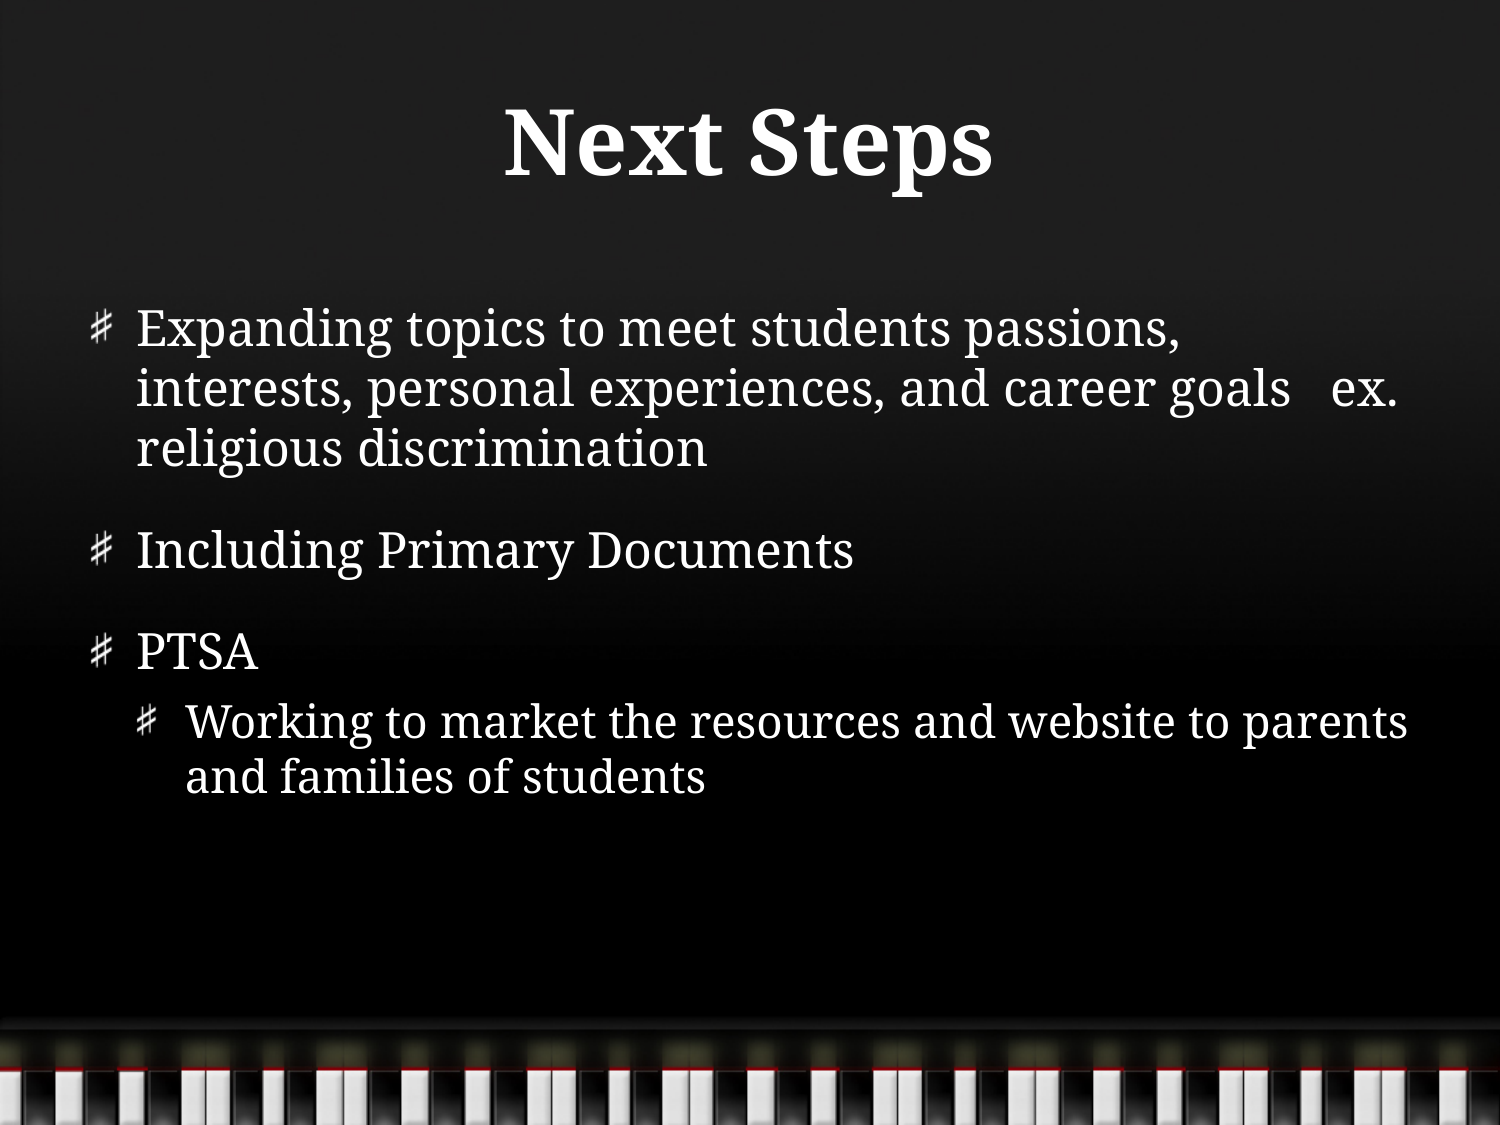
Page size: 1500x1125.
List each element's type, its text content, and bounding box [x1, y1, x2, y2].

list Expanding topics to meet students passions, interests, personal experiences, and career goals ex. religious discrimination Including Primary Documents PTSA Working to market the resources and website to parents and families of students [75, 288, 1425, 925]
title Next Steps [75, 45, 1425, 233]
picture [0, 0, 1500, 1125]
